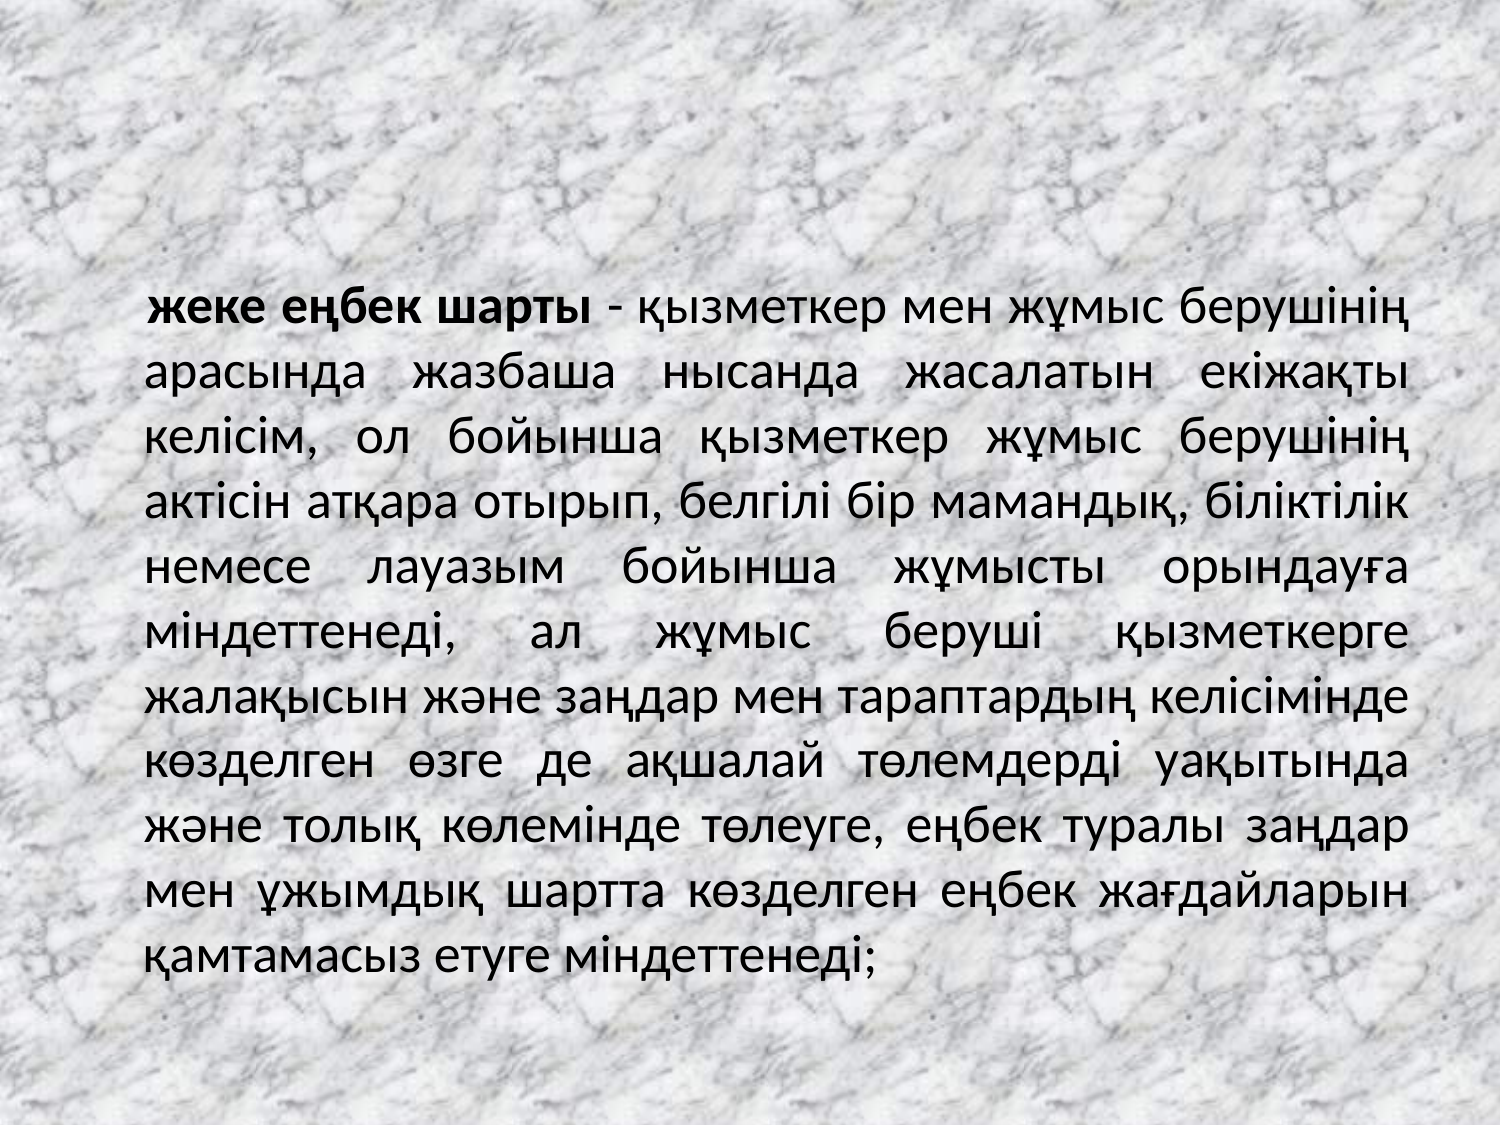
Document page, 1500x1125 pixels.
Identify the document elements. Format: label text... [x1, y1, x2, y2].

picture [0, 0, 1500, 1125]
list жеке еңбек шарты - қызметкер мен жұмыс берушiнiң арасында жазбаша нысанда жасалатын екiжақты келiсiм, ол бойынша қызметкер жұмыс берушiнiң актiсiн атқара отырып, белгiлi бiр мамандық, бiлiктiлiк немесе лауазым бойынша жұмысты орындауға мiндеттенедi, ал жұмыс берушi қызметкерге жалақысын және заңдар мен тараптардың келісiмiнде көзделген өзге де ақшалай төлемдердi уақытында және толық көлемiнде төлеуге, еңбек туралы заңдар мен ұжымдық шартта көзделген еңбек жағдайларын қамтамасыз етуге мiндеттенедi; [75, 262, 1425, 1005]
